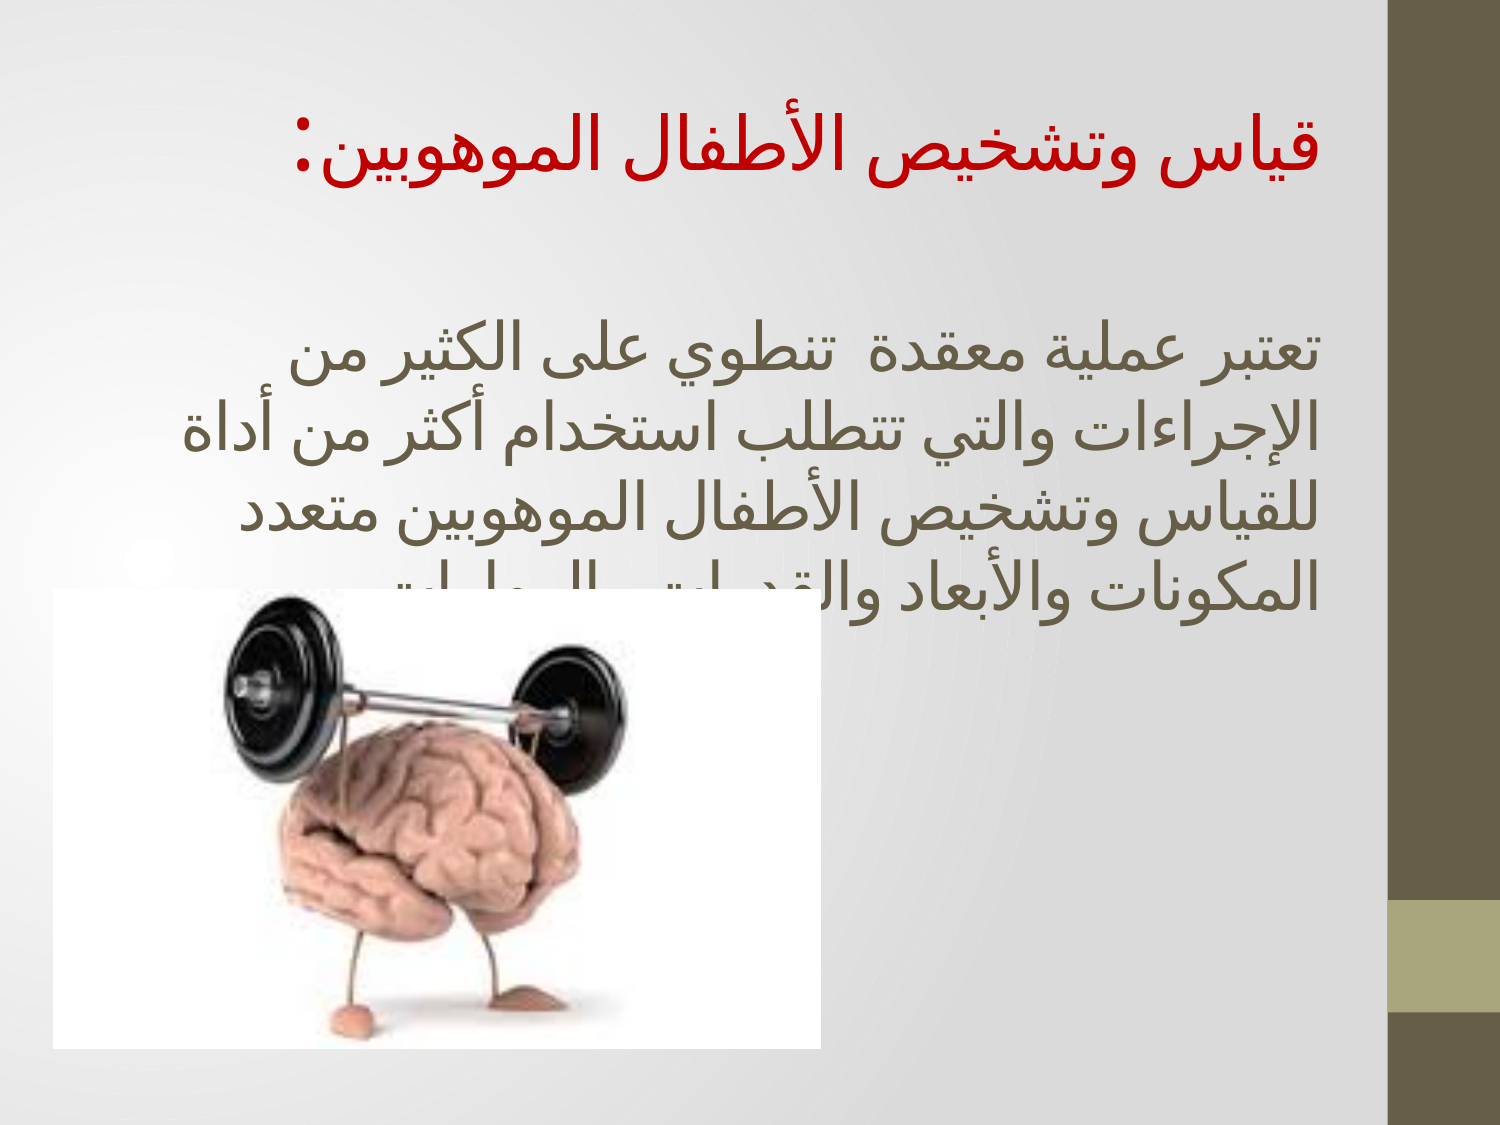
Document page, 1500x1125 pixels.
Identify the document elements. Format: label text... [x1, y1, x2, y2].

picture [52, 588, 822, 1050]
title قياس وتشخيص الأطفال الموهوبين: تعتبر عملية معقدة تنطوي على الكثير من الإجراءات والتي تتطلب استخدام أكثر من أداة للقياس وتشخيص الأطفال الموهوبين متعدد المكونات والأبعاد والقدرات والمهارات. [88, 255, 1339, 443]
